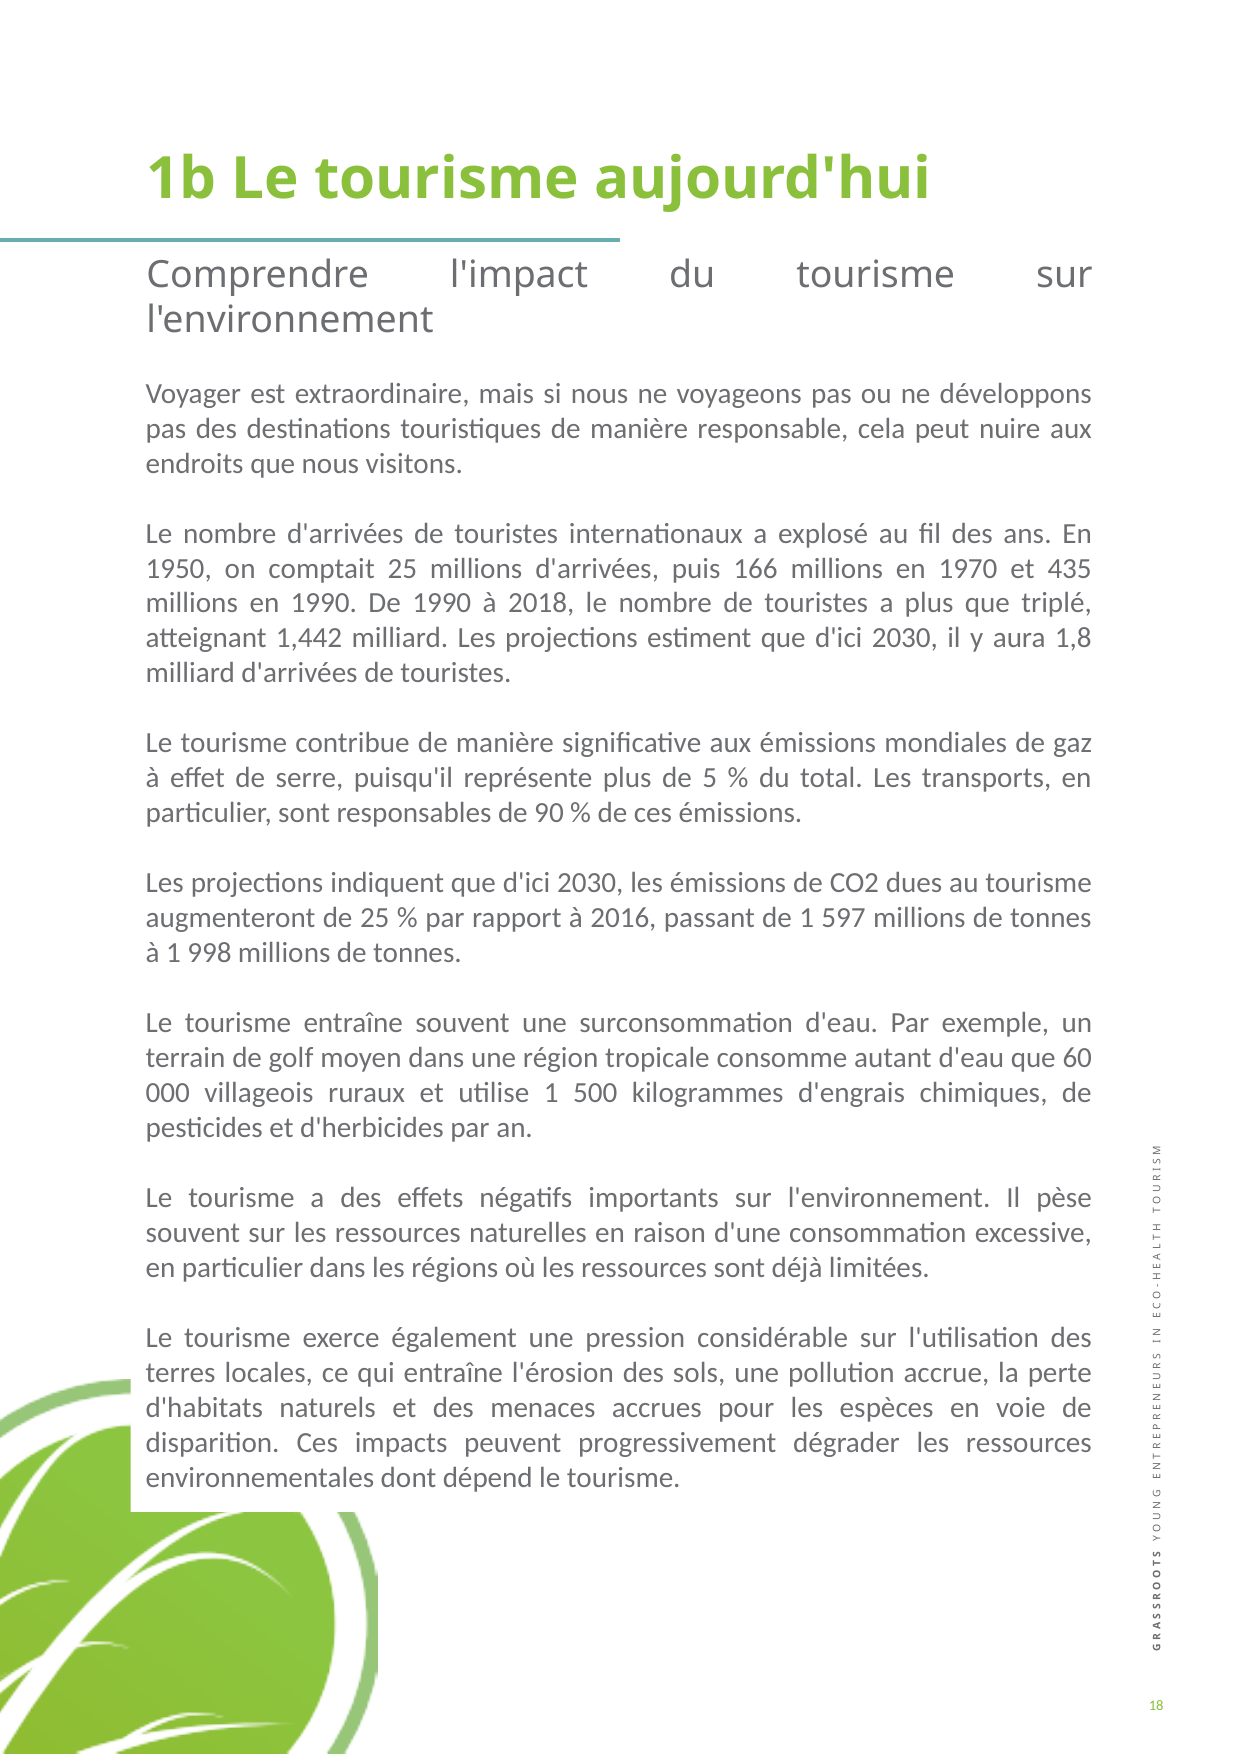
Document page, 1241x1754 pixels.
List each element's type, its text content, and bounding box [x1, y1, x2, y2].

list Comprendre l'impact du tourisme sur l'environnement [131, 242, 1109, 371]
list 1b Le tourisme aujourd'hui [131, 132, 1109, 242]
list Voyager est extraordinaire, mais si nous ne voyageons pas ou ne développons pas des destinations touristiques de manière responsable, cela peut nuire aux endroits que nous visitons. Le nombre d'arrivées de touristes internationaux a explosé au fil des ans. En 1950, on comptait 25 millions d'arrivées, puis 166 millions en 1970 et 435 millions en 1990. De 1990 à 2018, le nombre de touristes a plus que triplé, atteignant 1,442 milliard. Les projections estiment que d'ici 2030, il y aura 1,8 milliard d'arrivées de touristes. Le tourisme contribue de manière significative aux émissions mondiales de gaz à effet de serre, puisqu'il représente plus de 5 % du total. Les transports, en particulier, sont responsables de 90 % de ces émissions. Les projections indiquent que d'ici 2030, les émissions de CO2 dues au tourisme augmenteront de 25 % par rapport à 2016, passant de 1 597 millions de tonnes à 1 998 millions de tonnes. Le tourisme entraîne souvent une surconsommation d'eau. Par exemple, un terrain de golf moyen dans une région tropicale consomme autant d'eau que 60 000 villageois ruraux et utilise 1 500 kilogrammes d'engrais chimiques, de pesticides et d'herbicides par an. Le tourisme a des effets négatifs importants sur l'environnement. Il pèse souvent sur les ressources naturelles en raison d'une consommation excessive, en particulier dans les régions où les ressources sont déjà limitées. Le tourisme exerce également une pression considérable sur l'utilisation des terres locales, ce qui entraîne l'érosion des sols, une pollution accrue, la perte d'habitats naturels et des menaces accrues pour les espèces en voie de disparition. Ces impacts peuvent progressivement dégrader les ressources environnementales dont dépend le tourisme. [130, 366, 1108, 1512]
slide_number 18 [1125, 1666, 1187, 1743]
